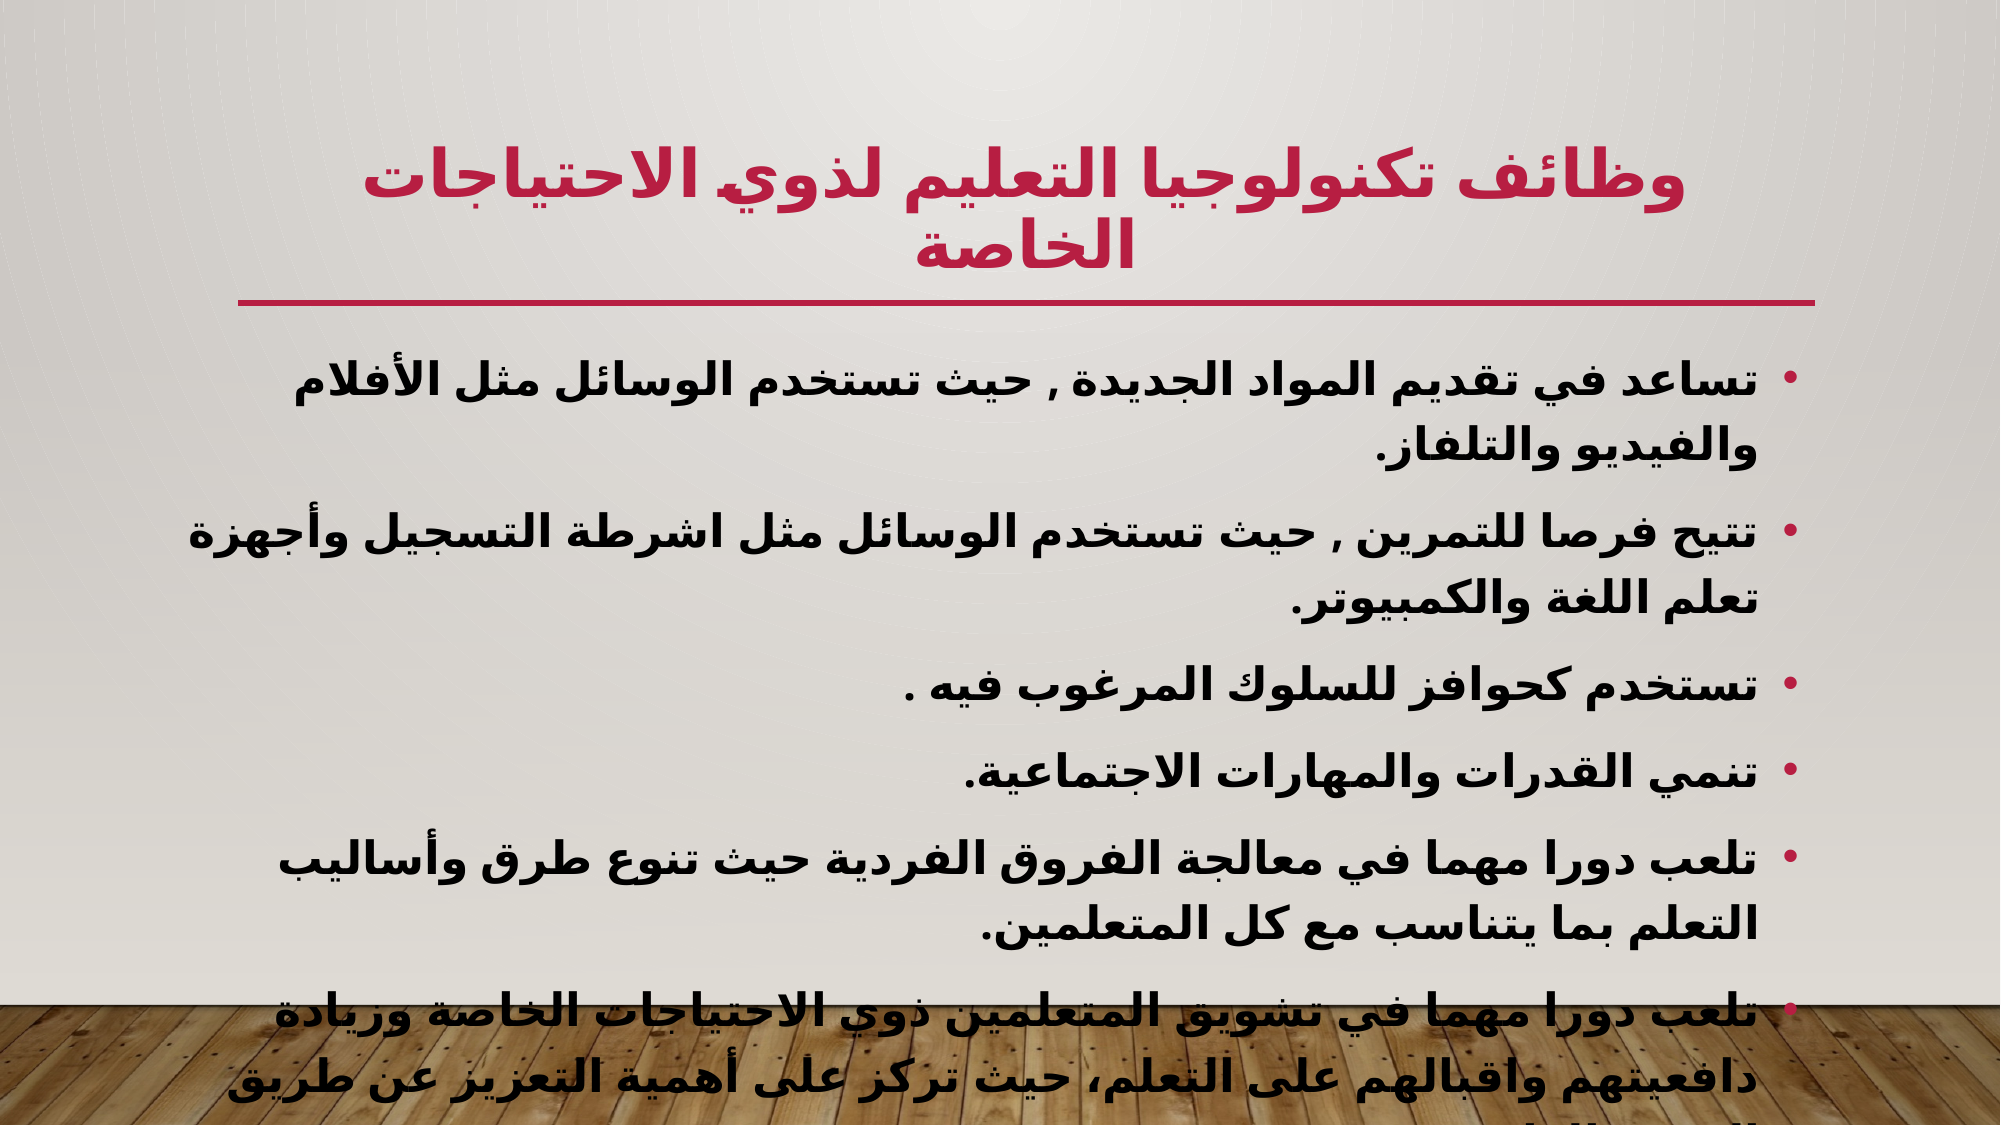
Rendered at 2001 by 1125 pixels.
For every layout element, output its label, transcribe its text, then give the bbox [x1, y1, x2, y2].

title وظائف تكنولوجيا التعليم لذوي الاحتياجات الخاصة [238, 131, 1814, 305]
picture [0, 1005, 2000, 1125]
list تساعد في تقديم المواد الجديدة , حيث تستخدم الوسائل مثل الأفلام والفيديو والتلفاز. تتيح فرصا للتمرين , حيث تستخدم الوسائل مثل اشرطة التسجيل وأجهزة تعلم اللغة والكمبيوتر. تستخدم كحوافز للسلوك المرغوب فيه . تنمي القدرات والمهارات الاجتماعية. تلعب دورا مهما في معالجة الفروق الفردية حيث تنوع طرق وأساليب التعلم بما يتناسب مع كل المتعلمين. تلعب دورا مهما في تشويق المتعلمين ذوي الاحتياجات الخاصة وزيادة دافعيتهم واقبالهم على التعلم، حيث تركز على أهمية التعزيز عن طريق التغذية الراجعة. [124, 330, 1814, 897]
